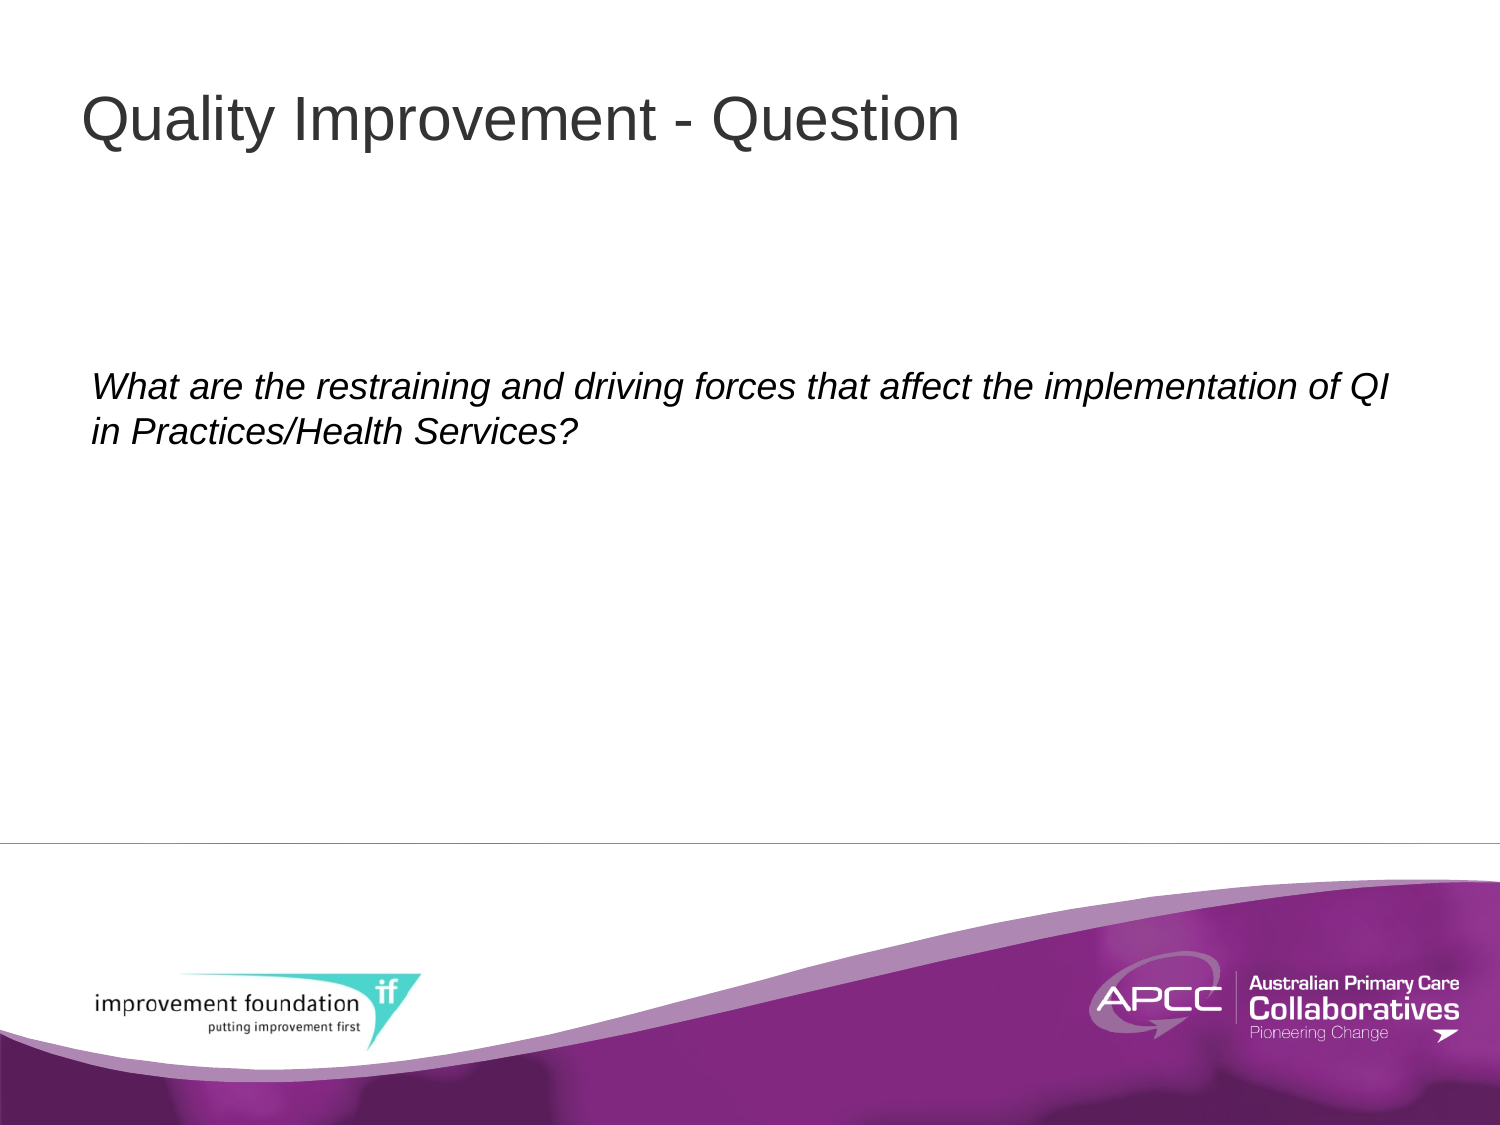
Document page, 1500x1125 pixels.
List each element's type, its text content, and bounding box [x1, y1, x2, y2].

picture [93, 925, 422, 1051]
picture [0, 883, 1500, 1125]
text_box What are the restraining and driving forces that affect the implementation of QI in Practices/Health Services? [76, 219, 1424, 505]
title Quality Improvement - Question [80, 77, 1419, 219]
